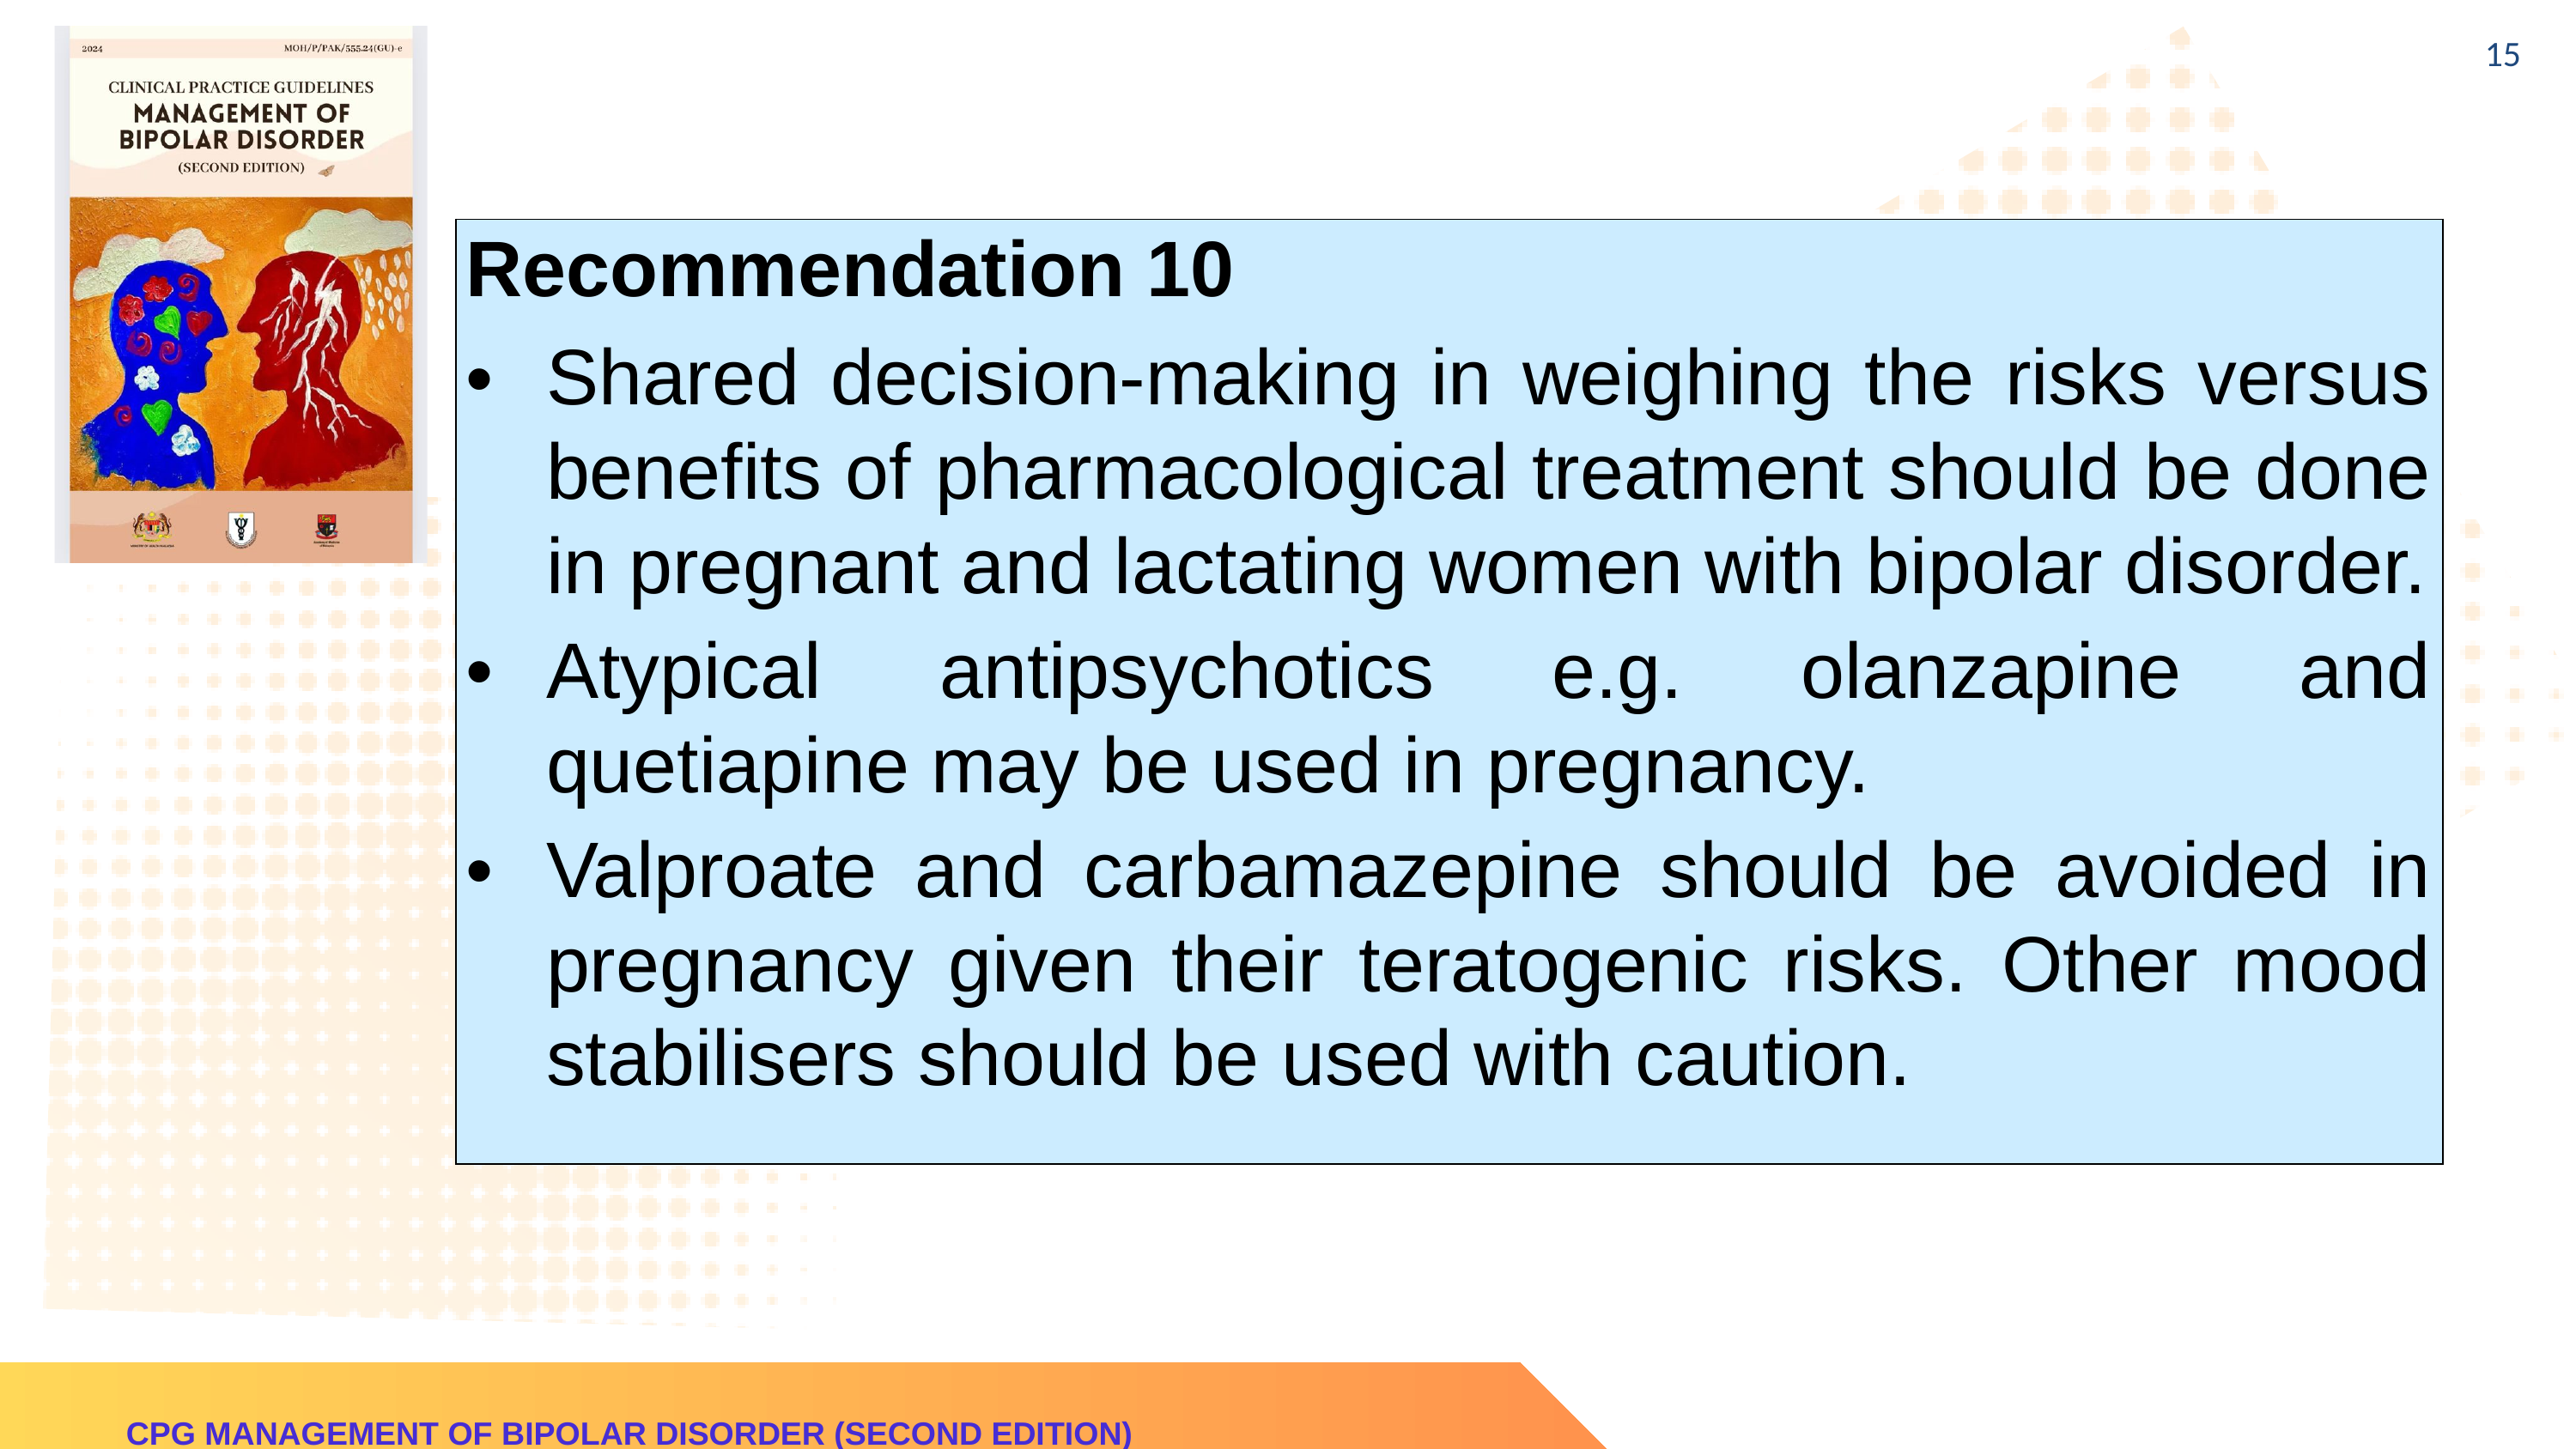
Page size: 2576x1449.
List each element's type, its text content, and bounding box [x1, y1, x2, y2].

text_box [2444, 464, 2576, 828]
text_box [1859, 26, 2298, 219]
slide_number 15 [2233, 26, 2535, 78]
table_header Recommendation 10 Shared decision-making in weighing the risks versus benefits of pharmacological treatment should be done in pregnant and lactating women with bipolar disorder. Atypical antipsychotics e.g. olanzapine and quetiapine may be used in pregnancy. Valproate and carbamazepine should be avoided in pregnancy given their teratogenic risks. Other mood stabilisers should be used with caution. [457, 220, 2442, 1163]
text_box [54, 26, 428, 563]
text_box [0, 1361, 1648, 1449]
text_box [43, 496, 852, 1331]
